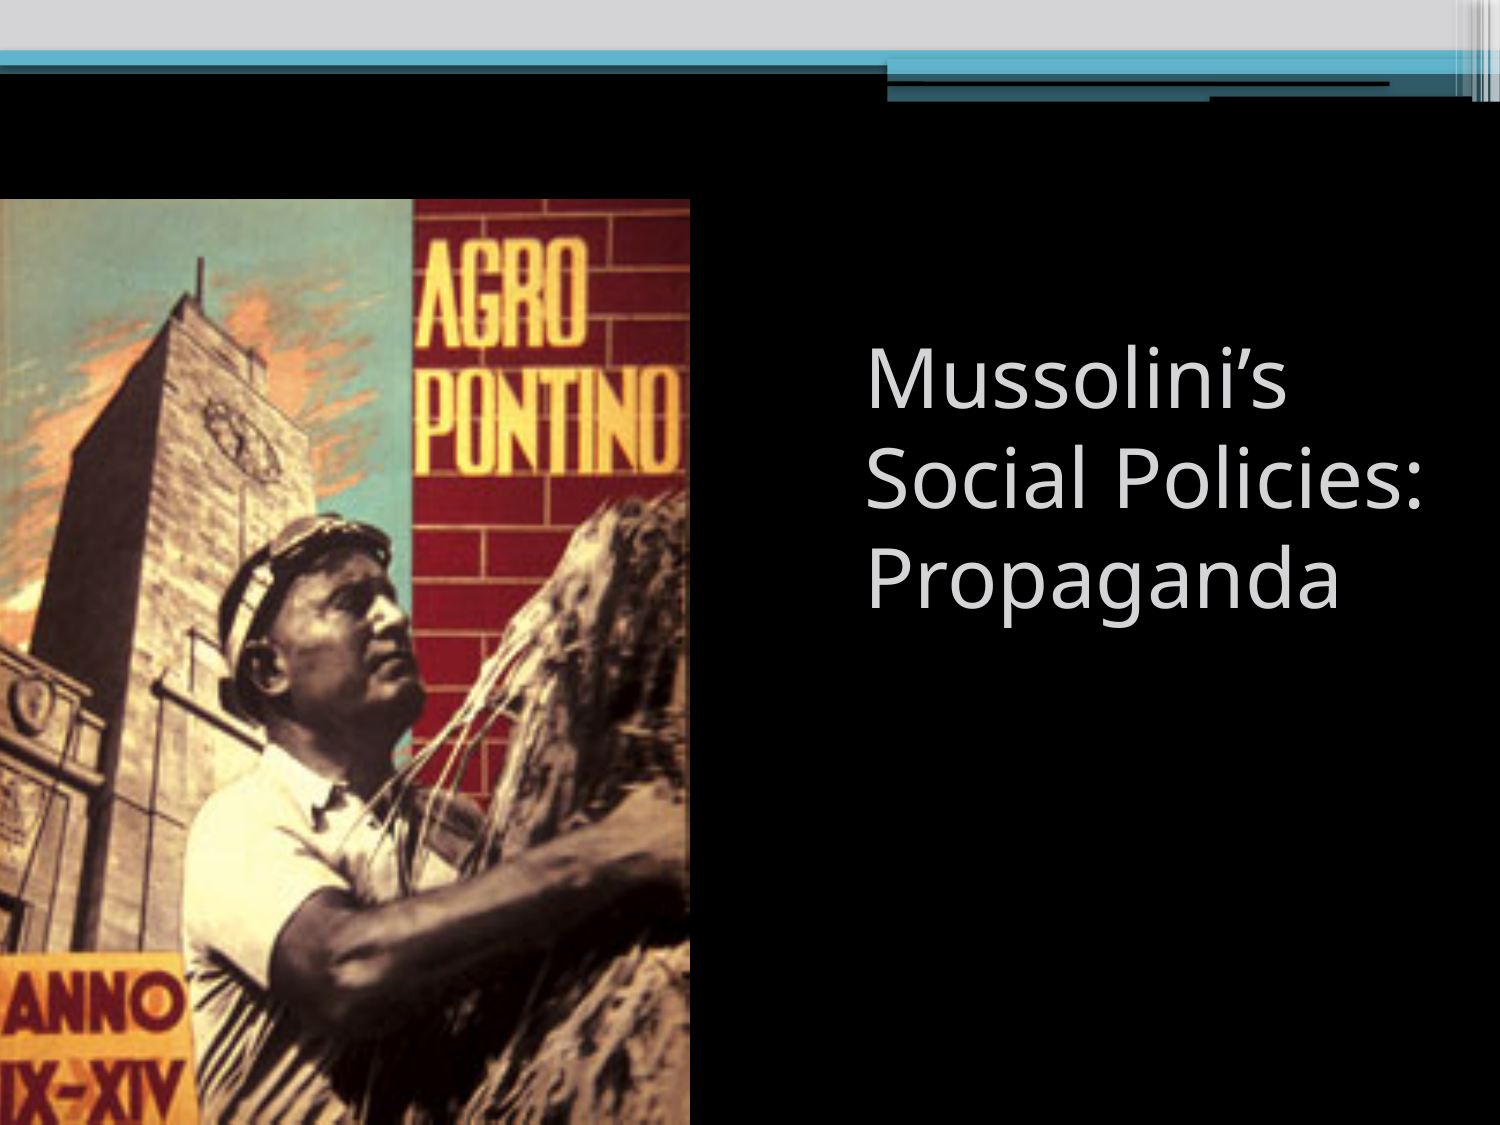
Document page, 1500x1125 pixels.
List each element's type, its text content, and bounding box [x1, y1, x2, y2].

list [0, 199, 1163, 1125]
title Mussolini’s Social Policies: Propaganda [1168, 237, 1500, 713]
